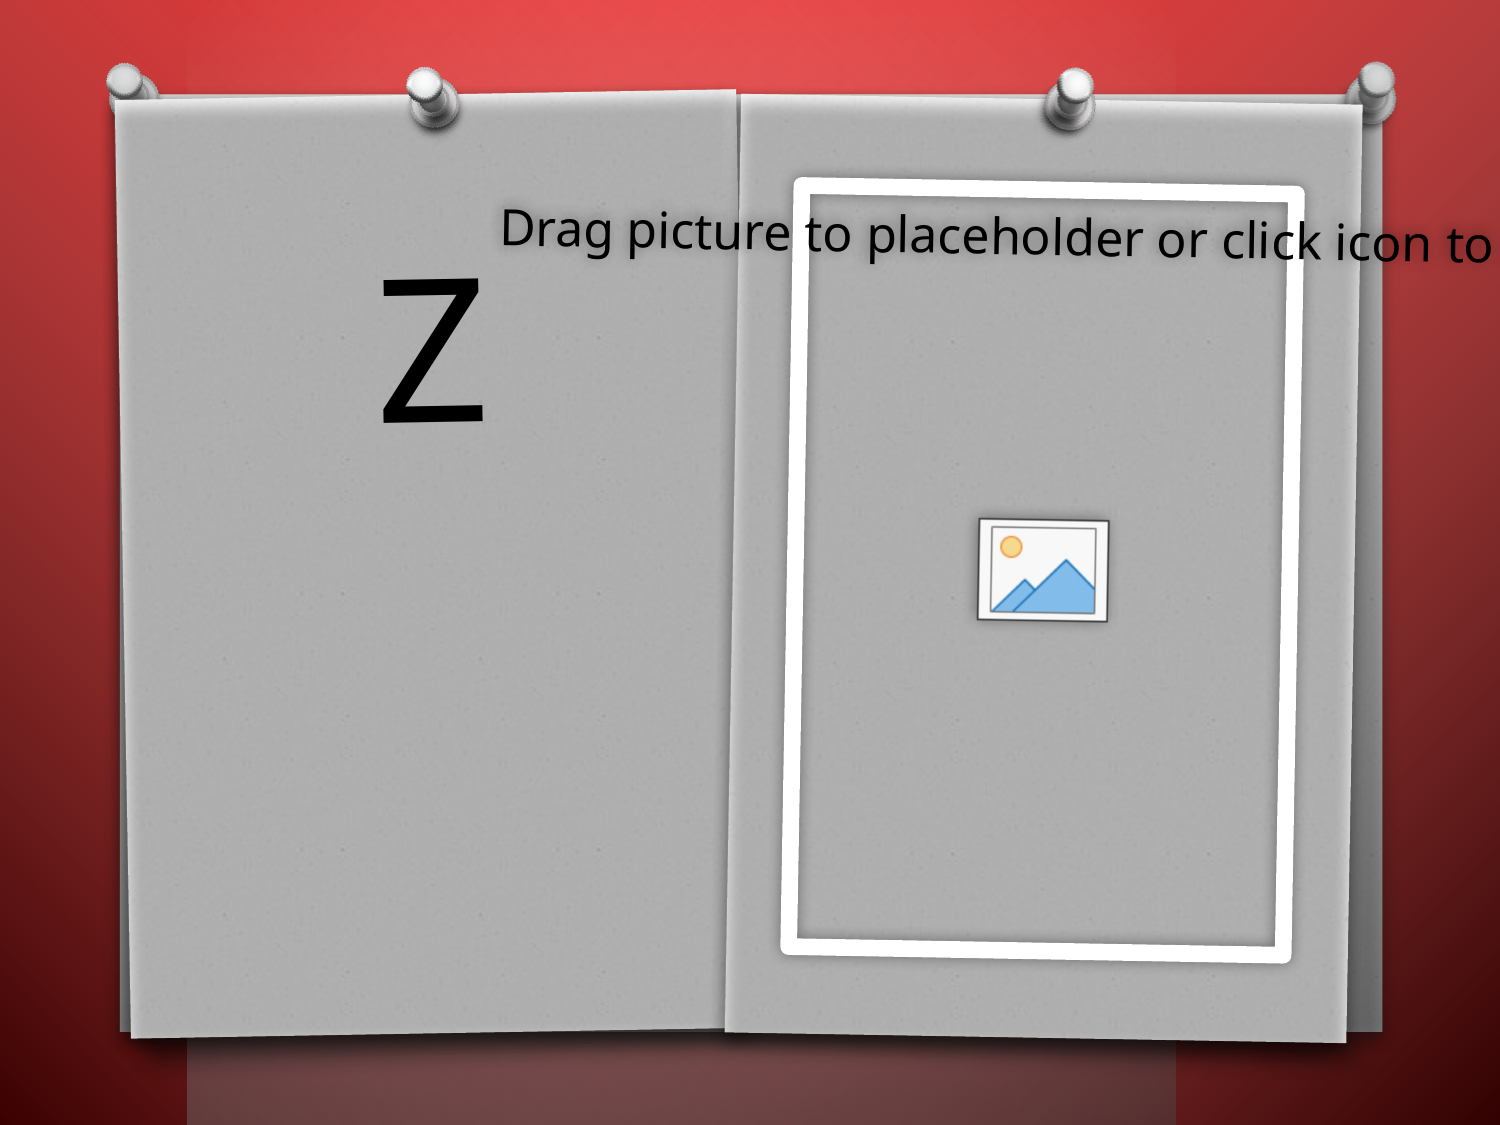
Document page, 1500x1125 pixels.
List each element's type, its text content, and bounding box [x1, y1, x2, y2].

picture [1016, 41, 1138, 162]
picture [375, 33, 497, 157]
title Z [179, 222, 687, 475]
picture [803, 197, 1282, 943]
